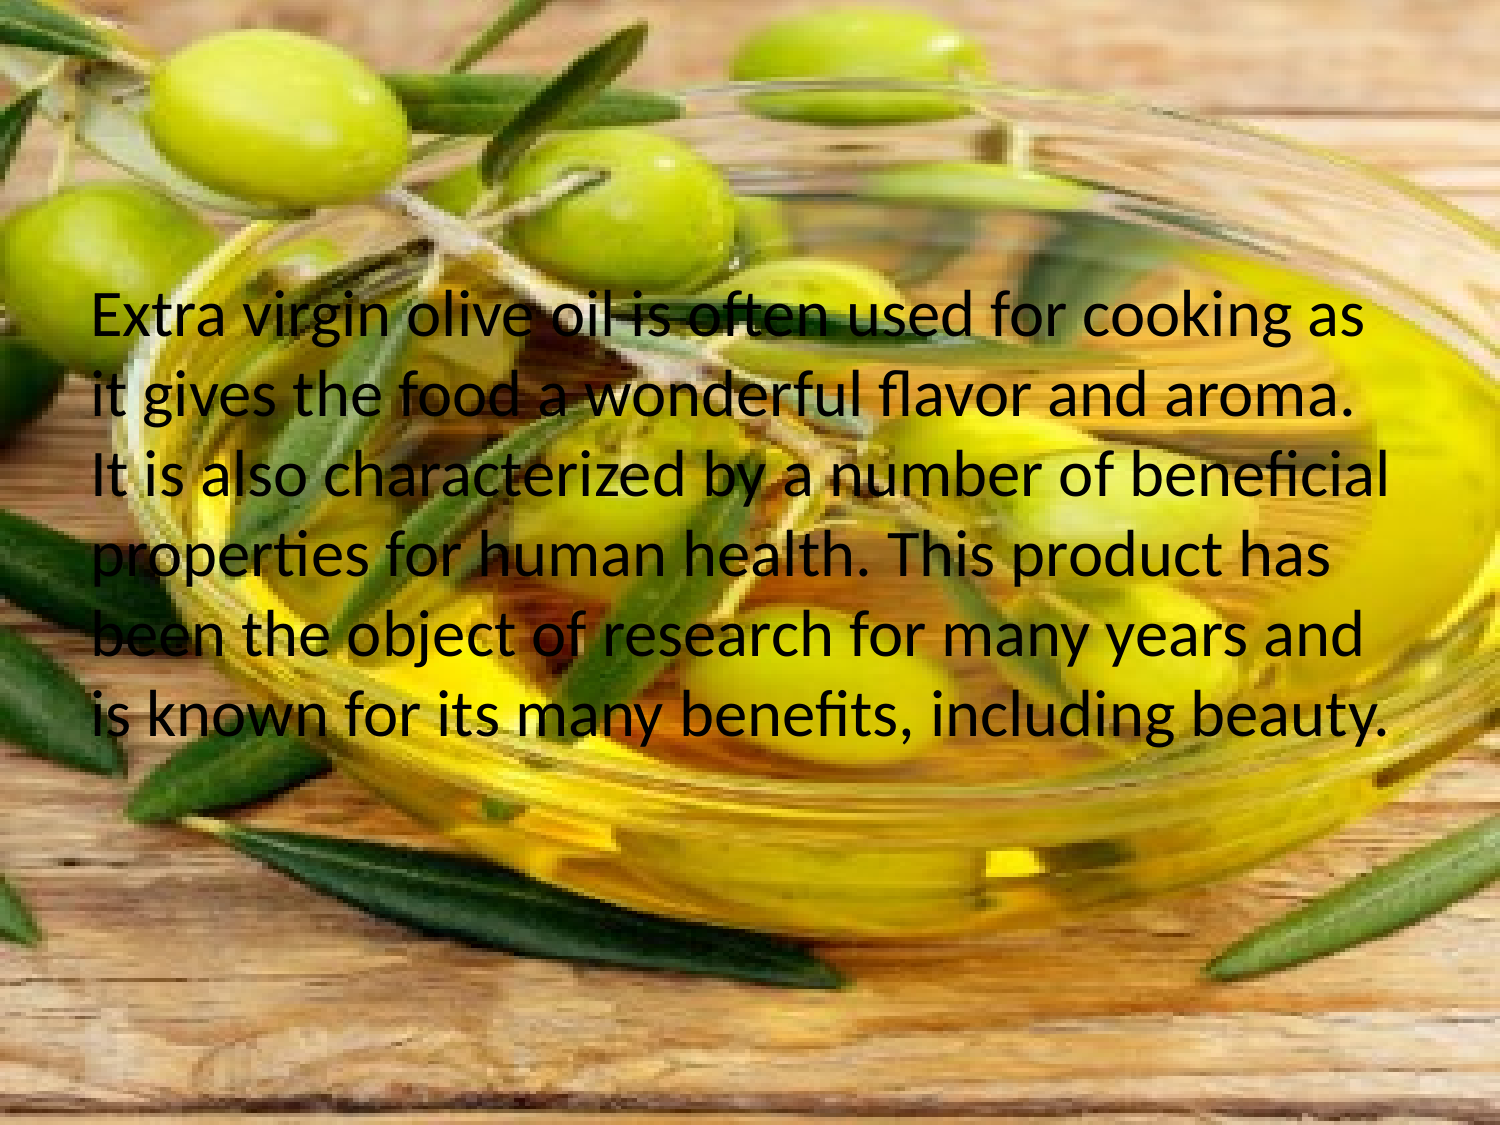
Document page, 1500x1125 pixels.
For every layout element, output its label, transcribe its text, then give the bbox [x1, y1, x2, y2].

picture [0, 0, 1500, 1125]
list Extra virgin olive oil is often used for cooking as it gives the food a wonderful flavor and aroma. It is also characterized by a number of beneficial properties for human health. This product has been the object of research for many years and is known for its many benefits, including beauty. [75, 262, 1425, 1005]
